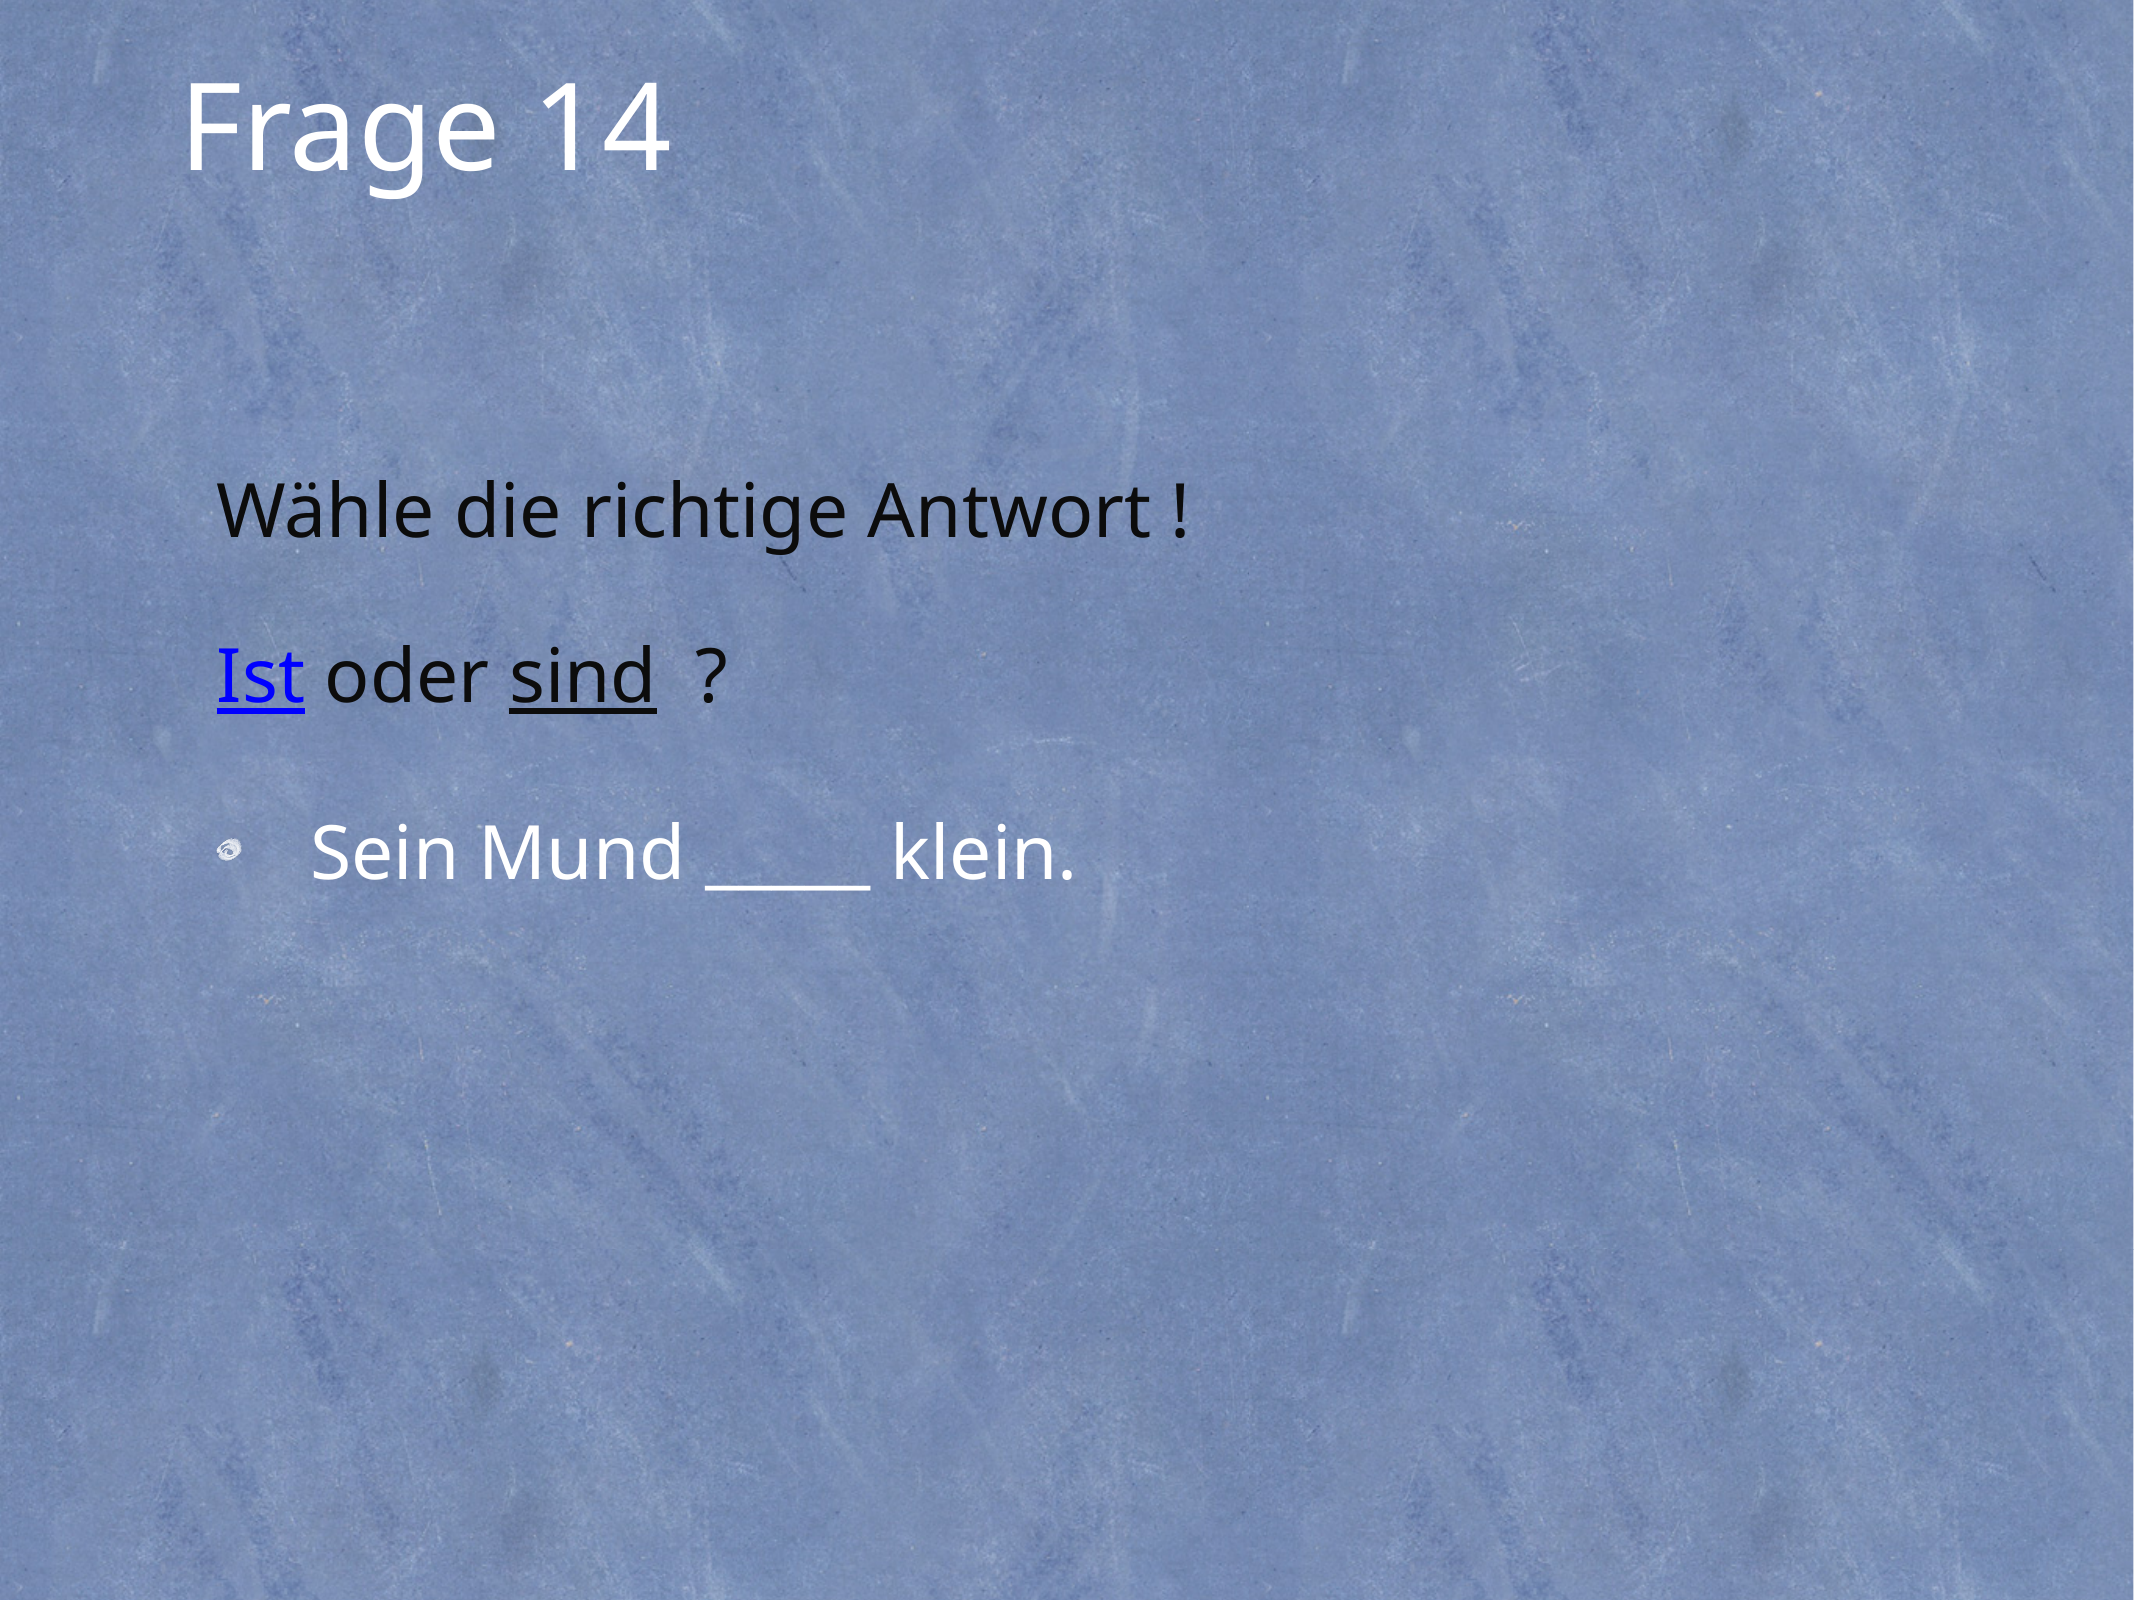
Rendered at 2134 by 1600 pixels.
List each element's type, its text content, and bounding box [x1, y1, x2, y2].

title Frage 14 [170, 35, 1592, 209]
subtitle Wähle die richtige Antwort ! Ist oder sind ? Sein Mund _____ klein. [207, 453, 1926, 1397]
picture [0, 0, 2134, 1600]
